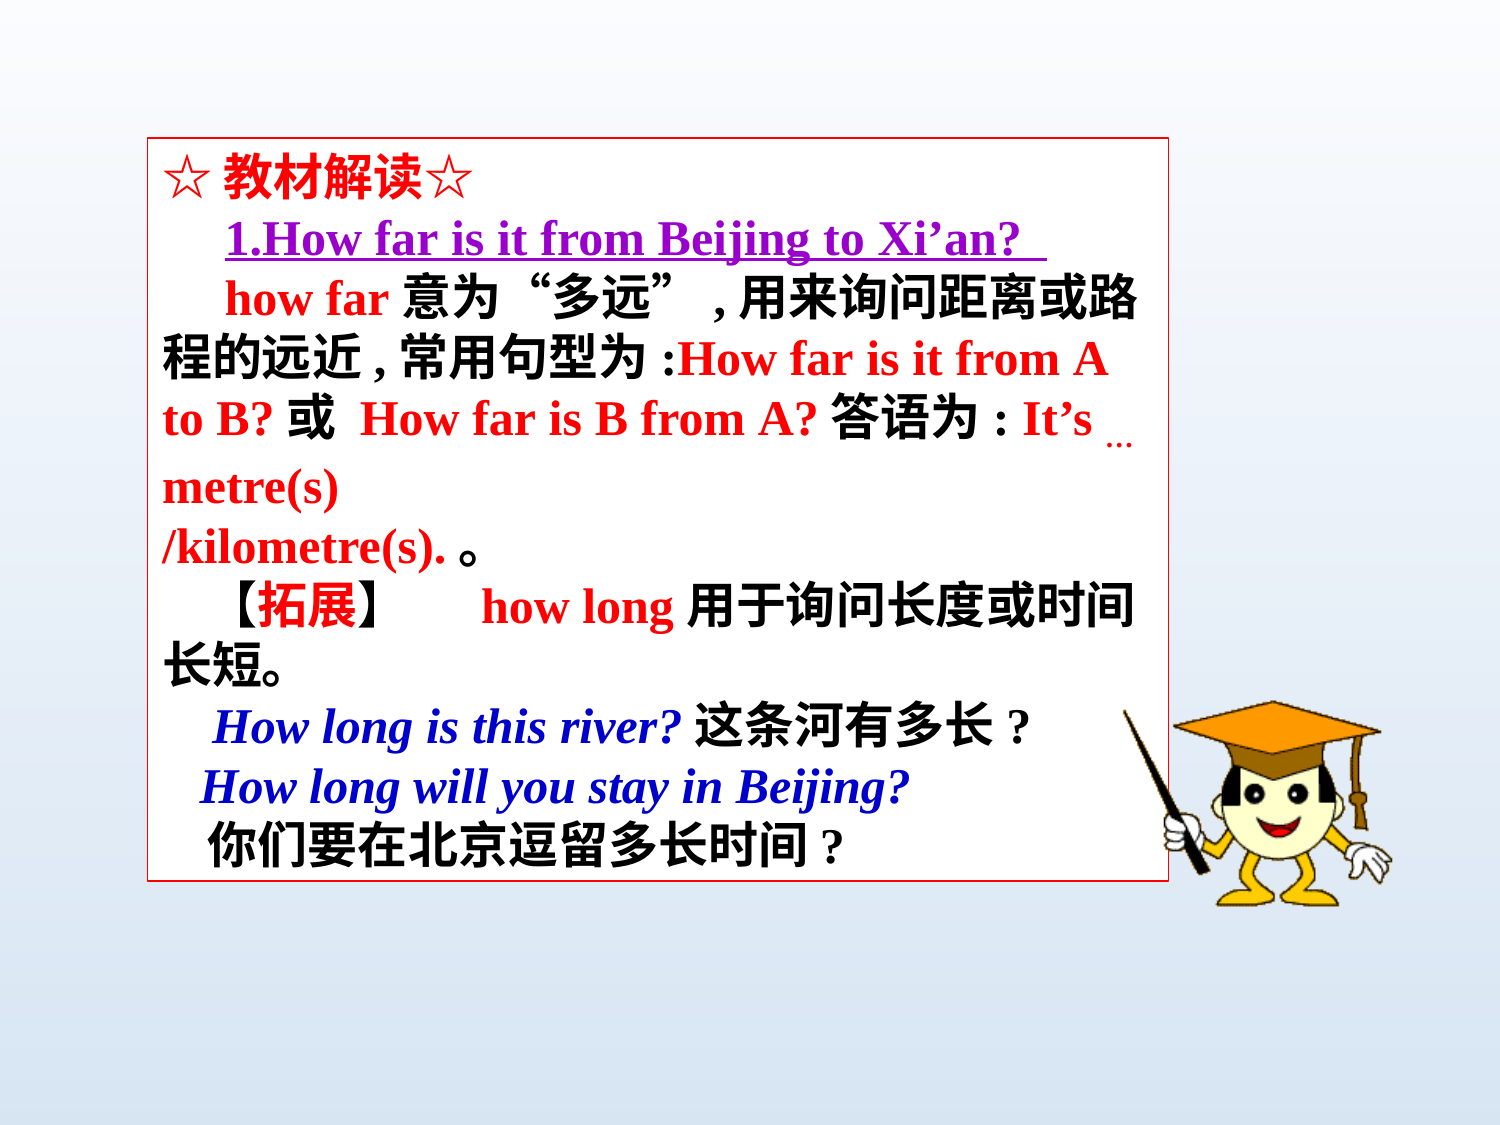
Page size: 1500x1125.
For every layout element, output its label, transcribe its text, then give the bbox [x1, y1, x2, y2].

picture [1102, 685, 1416, 921]
text_box ☆教材解读☆ 1.How far is it from Beijing to Xi’an? how far意为“多远”,用来询问距离或路程的远近,常用句型为:How far is it from A to B?或 How far is B from A?答语为: It’s …metre(s) /kilometre(s).。 【拓展】 how long用于询问长度或时间长短。 How long is this river?这条河有多长? How long will you stay in Beijing? 你们要在北京逗留多长时间? [147, 137, 1169, 881]
